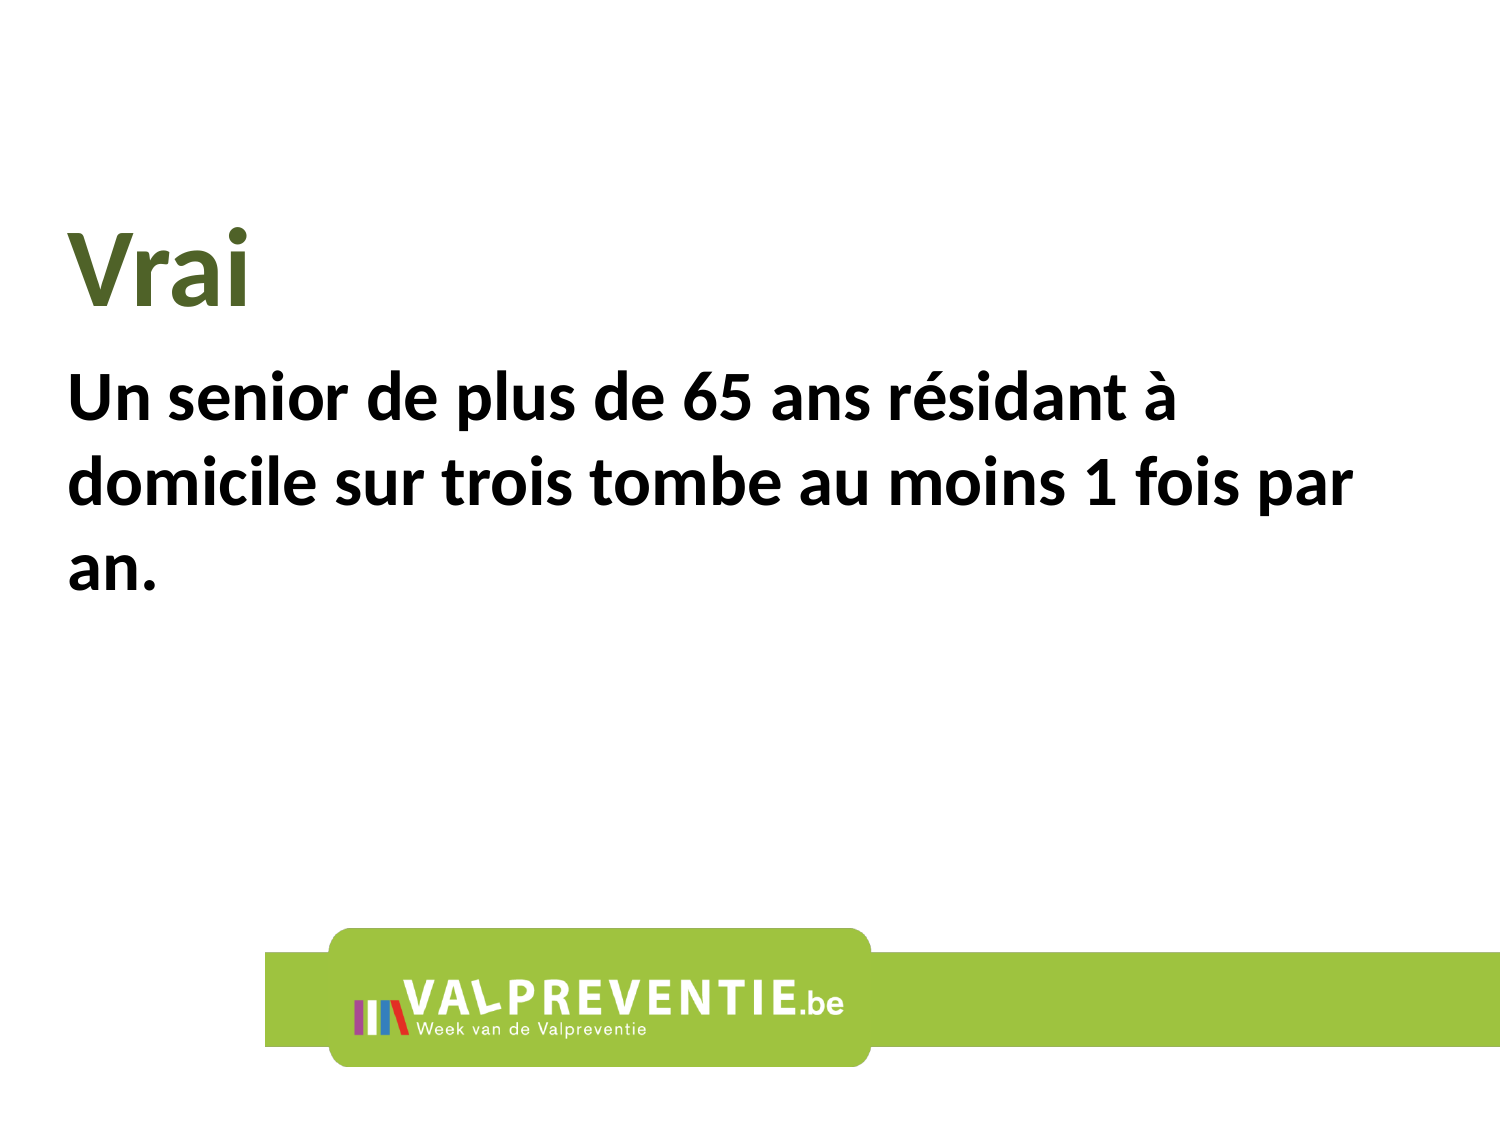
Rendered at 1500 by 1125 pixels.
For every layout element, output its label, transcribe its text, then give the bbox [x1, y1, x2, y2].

picture [265, 928, 1500, 1067]
text_box Vrai Un senior de plus de 65 ans résidant à domicile sur trois tombe au moins 1 fois par an. [53, 184, 1411, 788]
